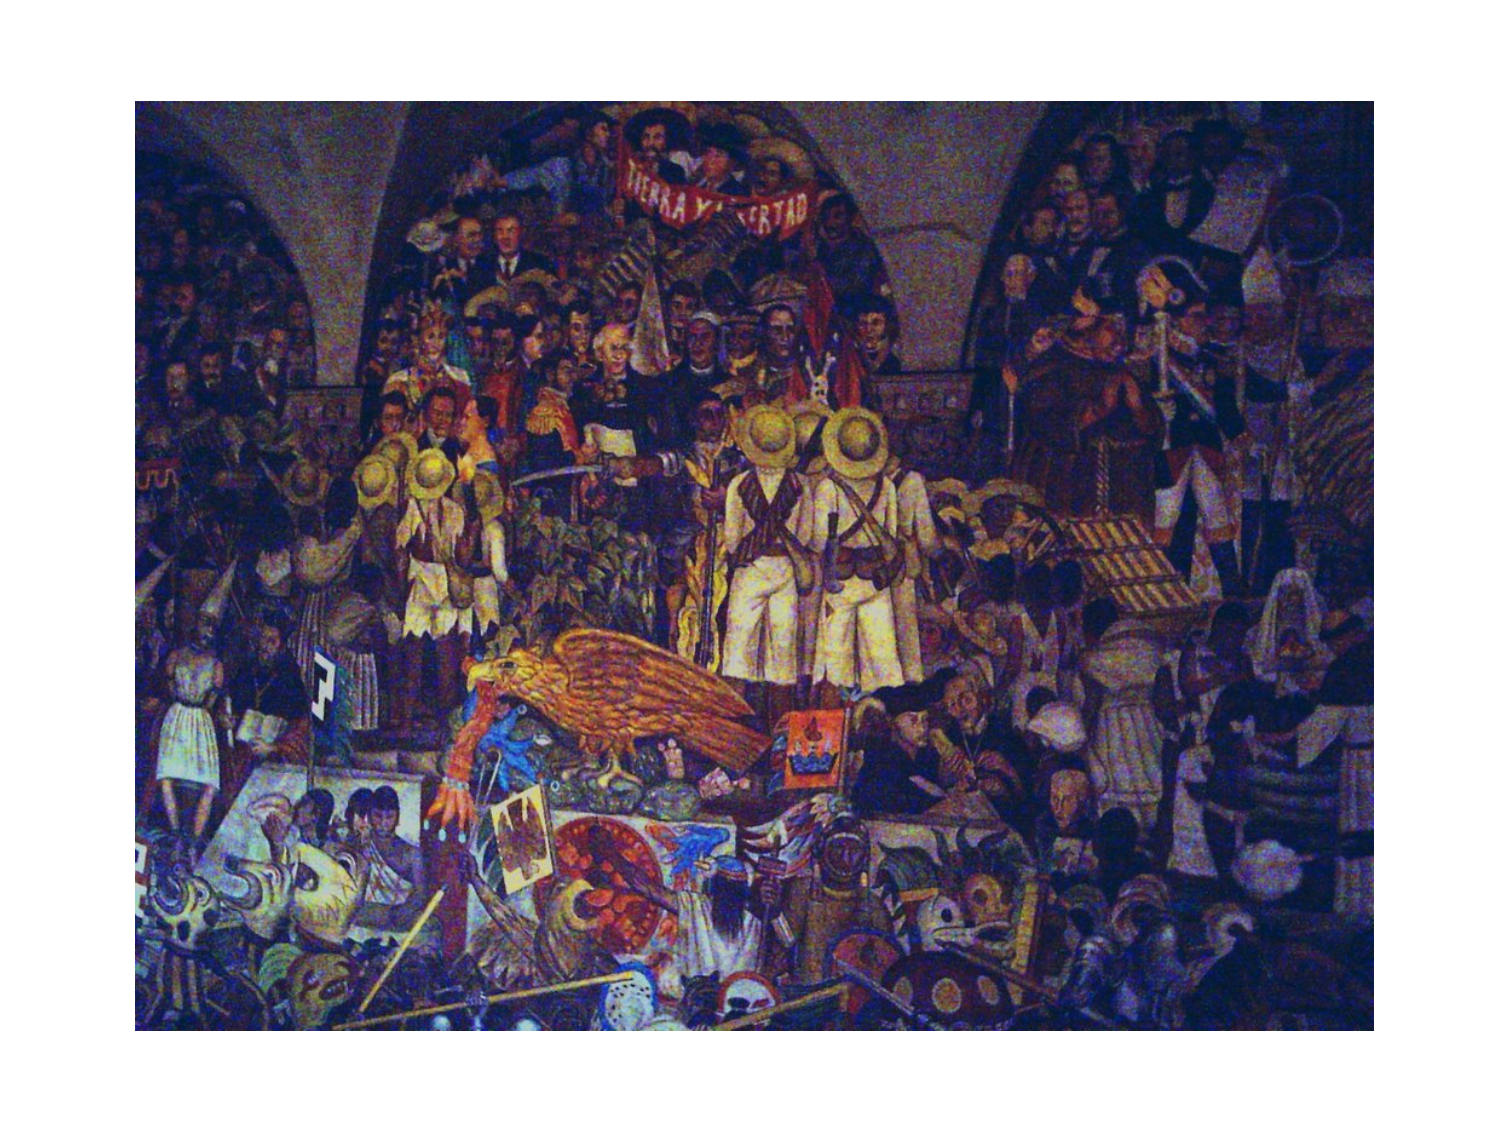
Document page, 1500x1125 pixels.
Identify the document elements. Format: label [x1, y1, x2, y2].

picture [135, 101, 1374, 1031]
